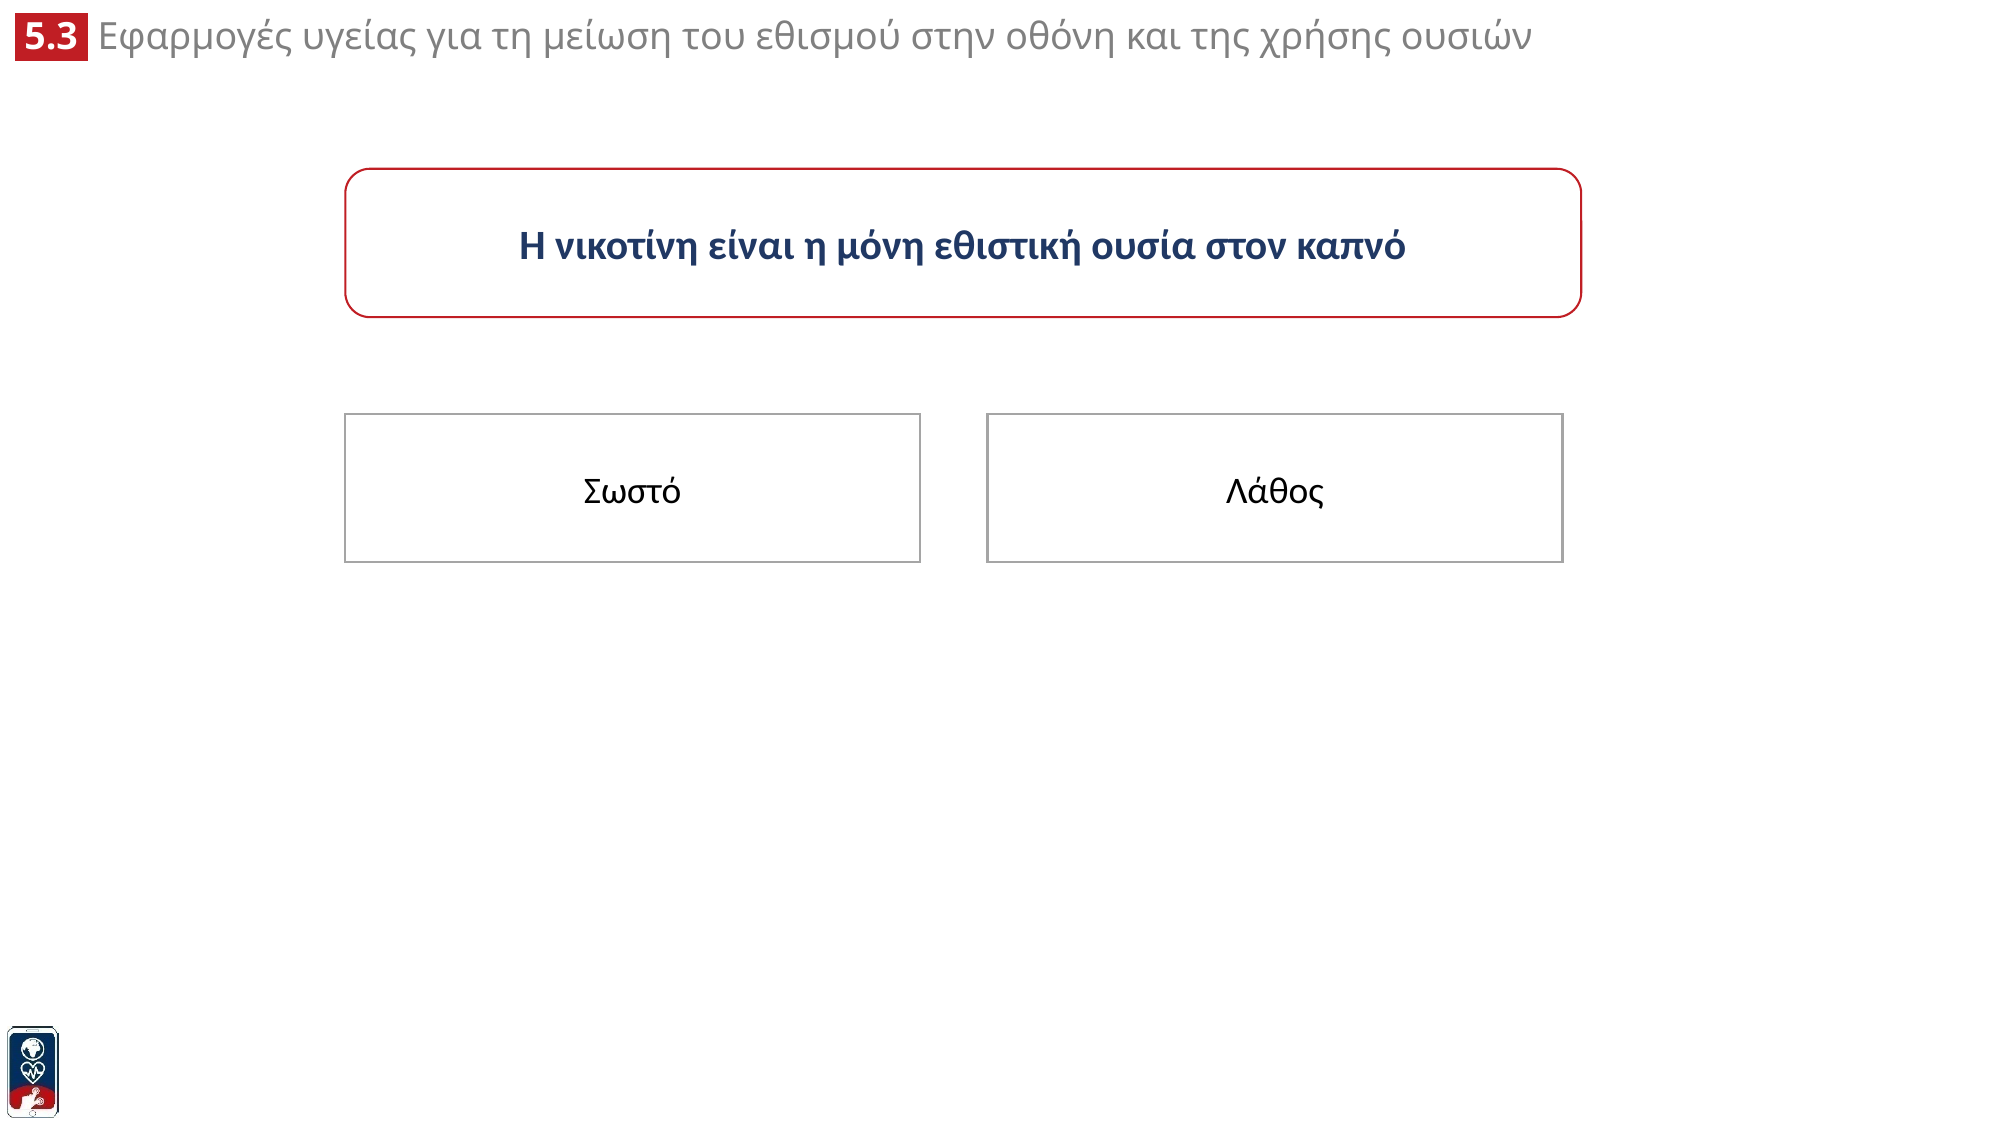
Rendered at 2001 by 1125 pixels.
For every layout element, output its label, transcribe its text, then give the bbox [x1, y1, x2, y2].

text_box Η νικοτίνη είναι η μόνη εθιστική ουσία στον καπνό [344, 167, 1583, 319]
text_box Λάθος [986, 413, 1564, 563]
text_box Σωστό [344, 413, 921, 563]
picture [7, 1026, 59, 1118]
